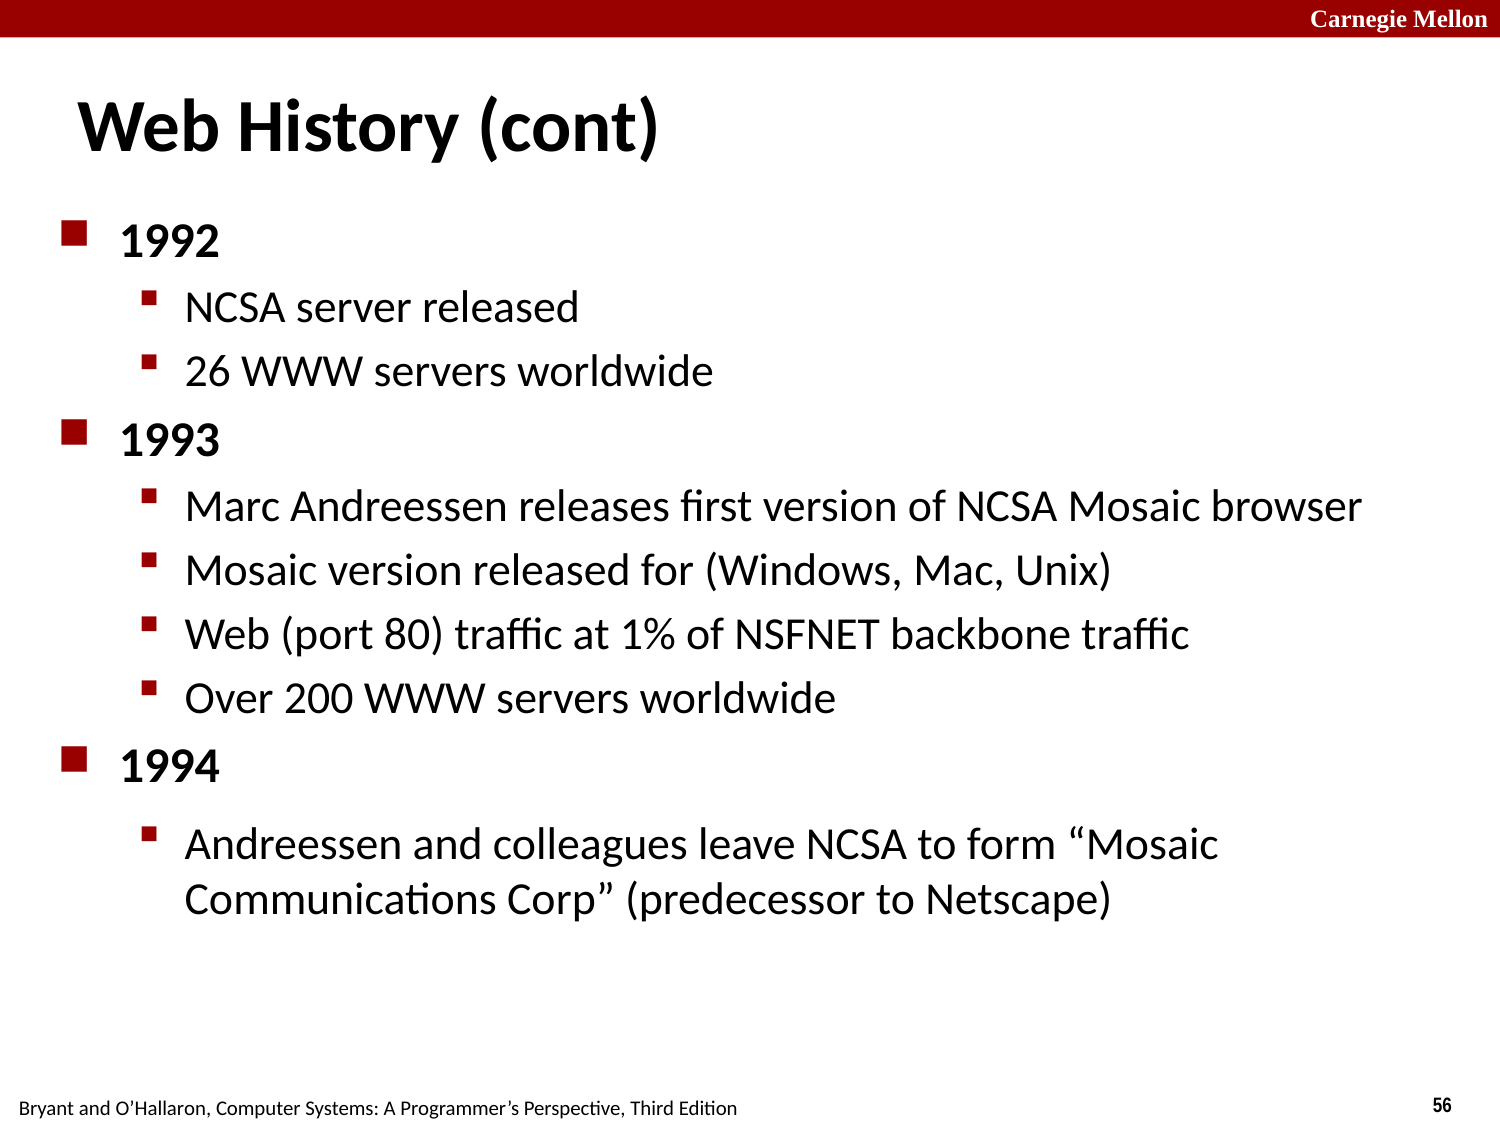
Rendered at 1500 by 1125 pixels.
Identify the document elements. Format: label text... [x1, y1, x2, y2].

list 1992 NCSA server released 26 WWW servers worldwide 1993 Marc Andreessen releases first version of NCSA Mosaic browser Mosaic version released for (Windows, Mac, Unix) Web (port 80) traffic at 1% of NSFNET backbone traffic Over 200 WWW servers worldwide 1994 Andreessen and colleagues leave NCSA to form “Mosaic Communications Corp” (predecessor to Netscape) [47, 199, 1438, 1058]
title Web History (cont) [62, 68, 1038, 163]
